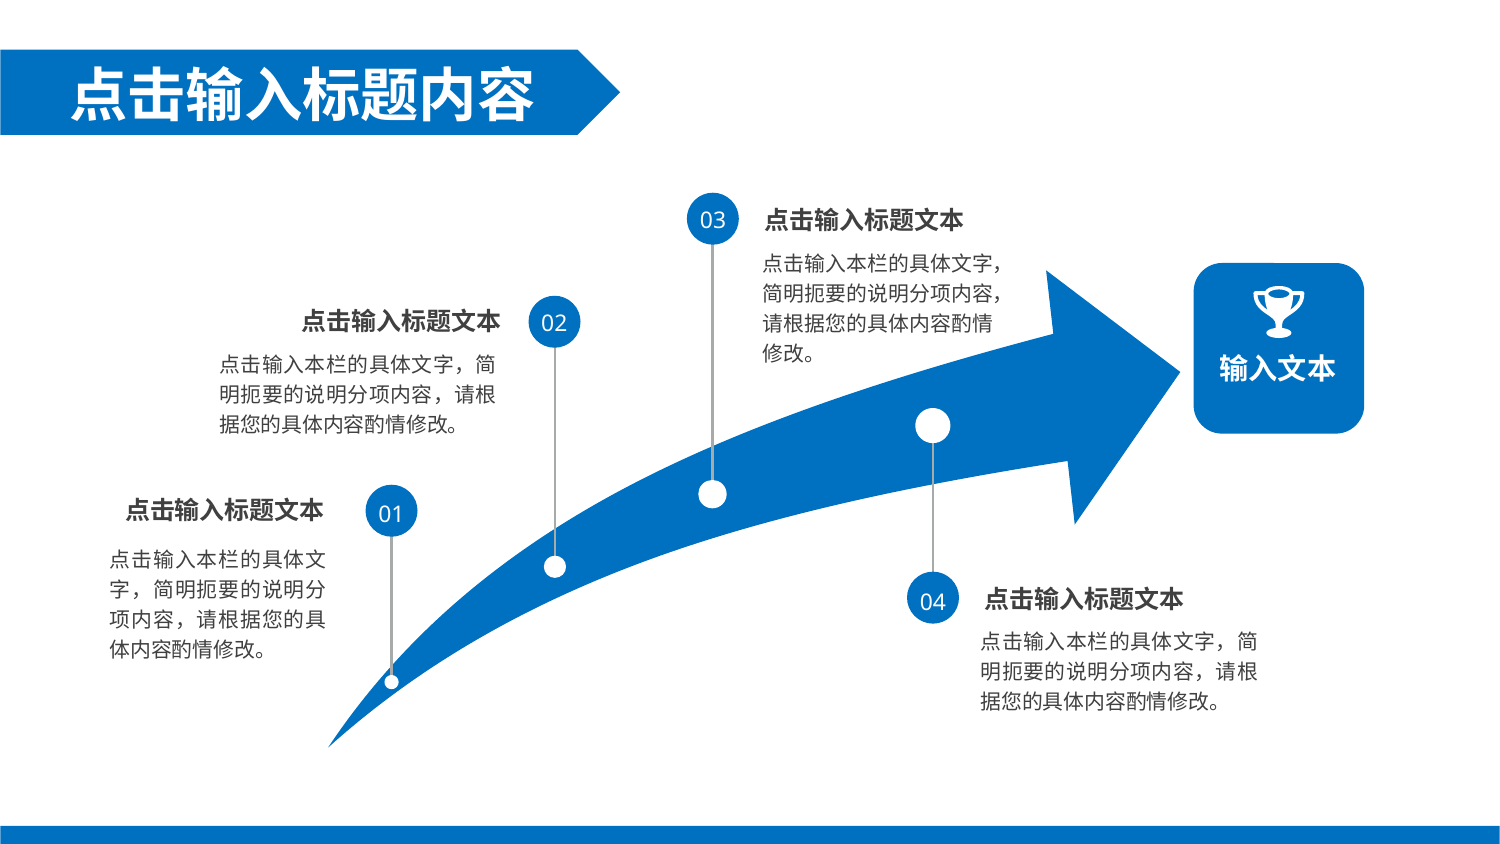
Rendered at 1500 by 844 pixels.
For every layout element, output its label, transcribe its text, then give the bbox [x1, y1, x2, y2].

text_box [543, 555, 567, 578]
text_box [528, 295, 581, 348]
text_box 点击输入本栏的具体文字，简明扼要的说明分项内容，请根据您的具体内容酌情修改。 [219, 346, 497, 424]
text_box [376, 532, 407, 537]
text_box 01 [375, 493, 408, 532]
text_box 04 [917, 581, 949, 620]
text_box [0, 824, 1500, 844]
text_box [0, 47, 623, 137]
text_box [686, 192, 739, 245]
text_box [919, 620, 947, 624]
text_box 点击输入本栏的具体文字，简明扼要的说明分项内容，请根据您的具体内容酌情修改。 [95, 534, 342, 611]
text_box [907, 571, 959, 618]
text_box 点击输入本栏的具体文字，简明扼要的说明分项内容，请根据您的具体内容酌情修改。 [762, 245, 993, 323]
text_box [1193, 262, 1365, 434]
text_box [327, 270, 1181, 748]
text_box 输入文本 [1215, 345, 1341, 396]
text_box 点击输入本栏的具体文字，简明扼要的说明分项内容，请根据您的具体内容酌情修改。 [980, 623, 1259, 700]
text_box 03 [697, 199, 730, 238]
text_box 点击输入标题文本 [225, 297, 502, 348]
text_box [915, 408, 951, 444]
text_box 点击输入标题文本 [984, 575, 1214, 623]
text_box 点击输入标题文本 [764, 196, 993, 245]
text_box 02 [538, 302, 571, 341]
text_box [1253, 286, 1305, 339]
text_box [365, 484, 418, 531]
text_box 点击输入标题内容 [54, 51, 551, 136]
text_box 点击输入标题文本 [83, 484, 340, 535]
text_box [698, 479, 727, 509]
text_box [384, 675, 399, 690]
